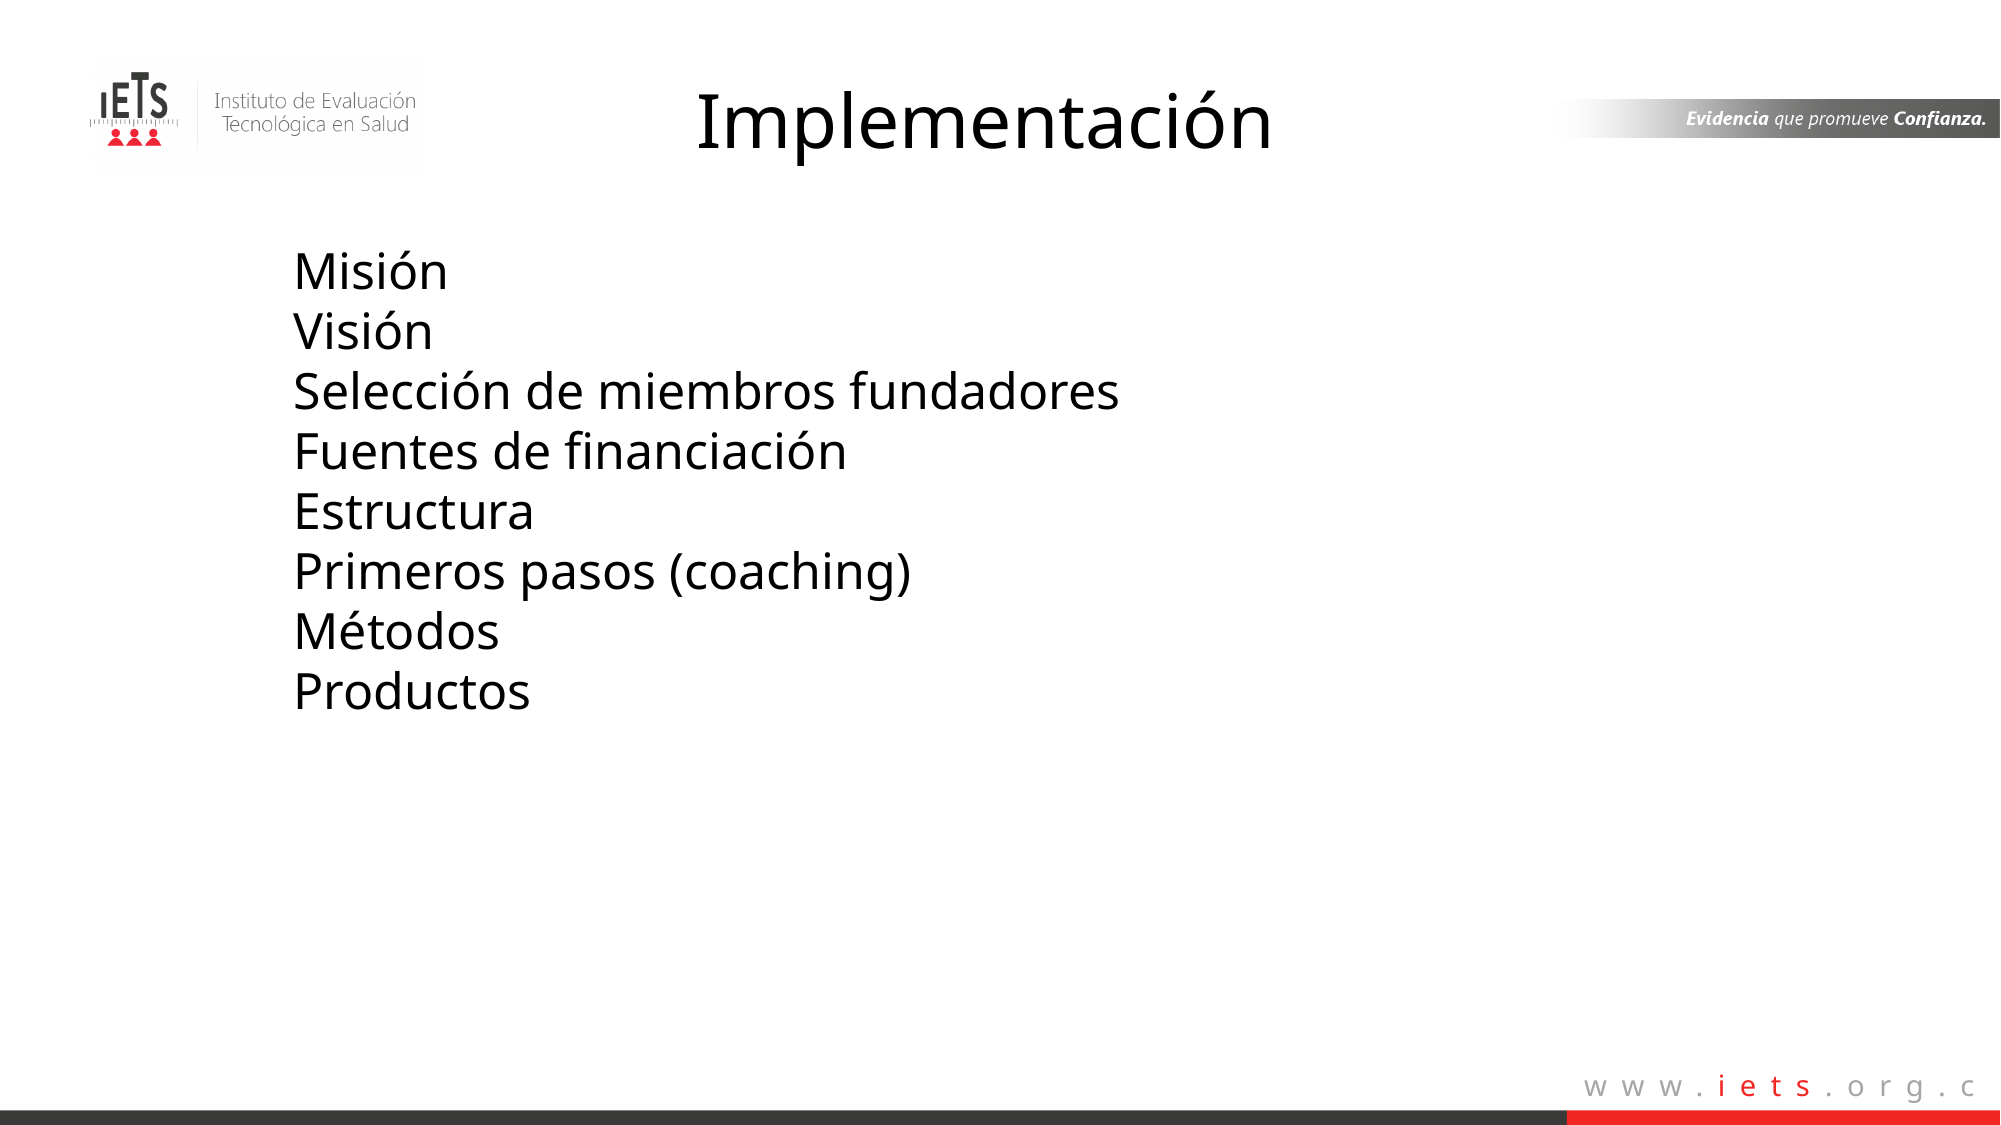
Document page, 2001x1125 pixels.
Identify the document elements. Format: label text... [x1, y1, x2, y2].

picture [90, 54, 422, 174]
list Misión Visión Selección de miembros fundadores Fuentes de financiación Estructura Primeros pasos (coaching) Métodos Productos [278, 231, 1673, 1012]
title Implementación [125, 66, 1826, 303]
picture [1826, 99, 2000, 138]
